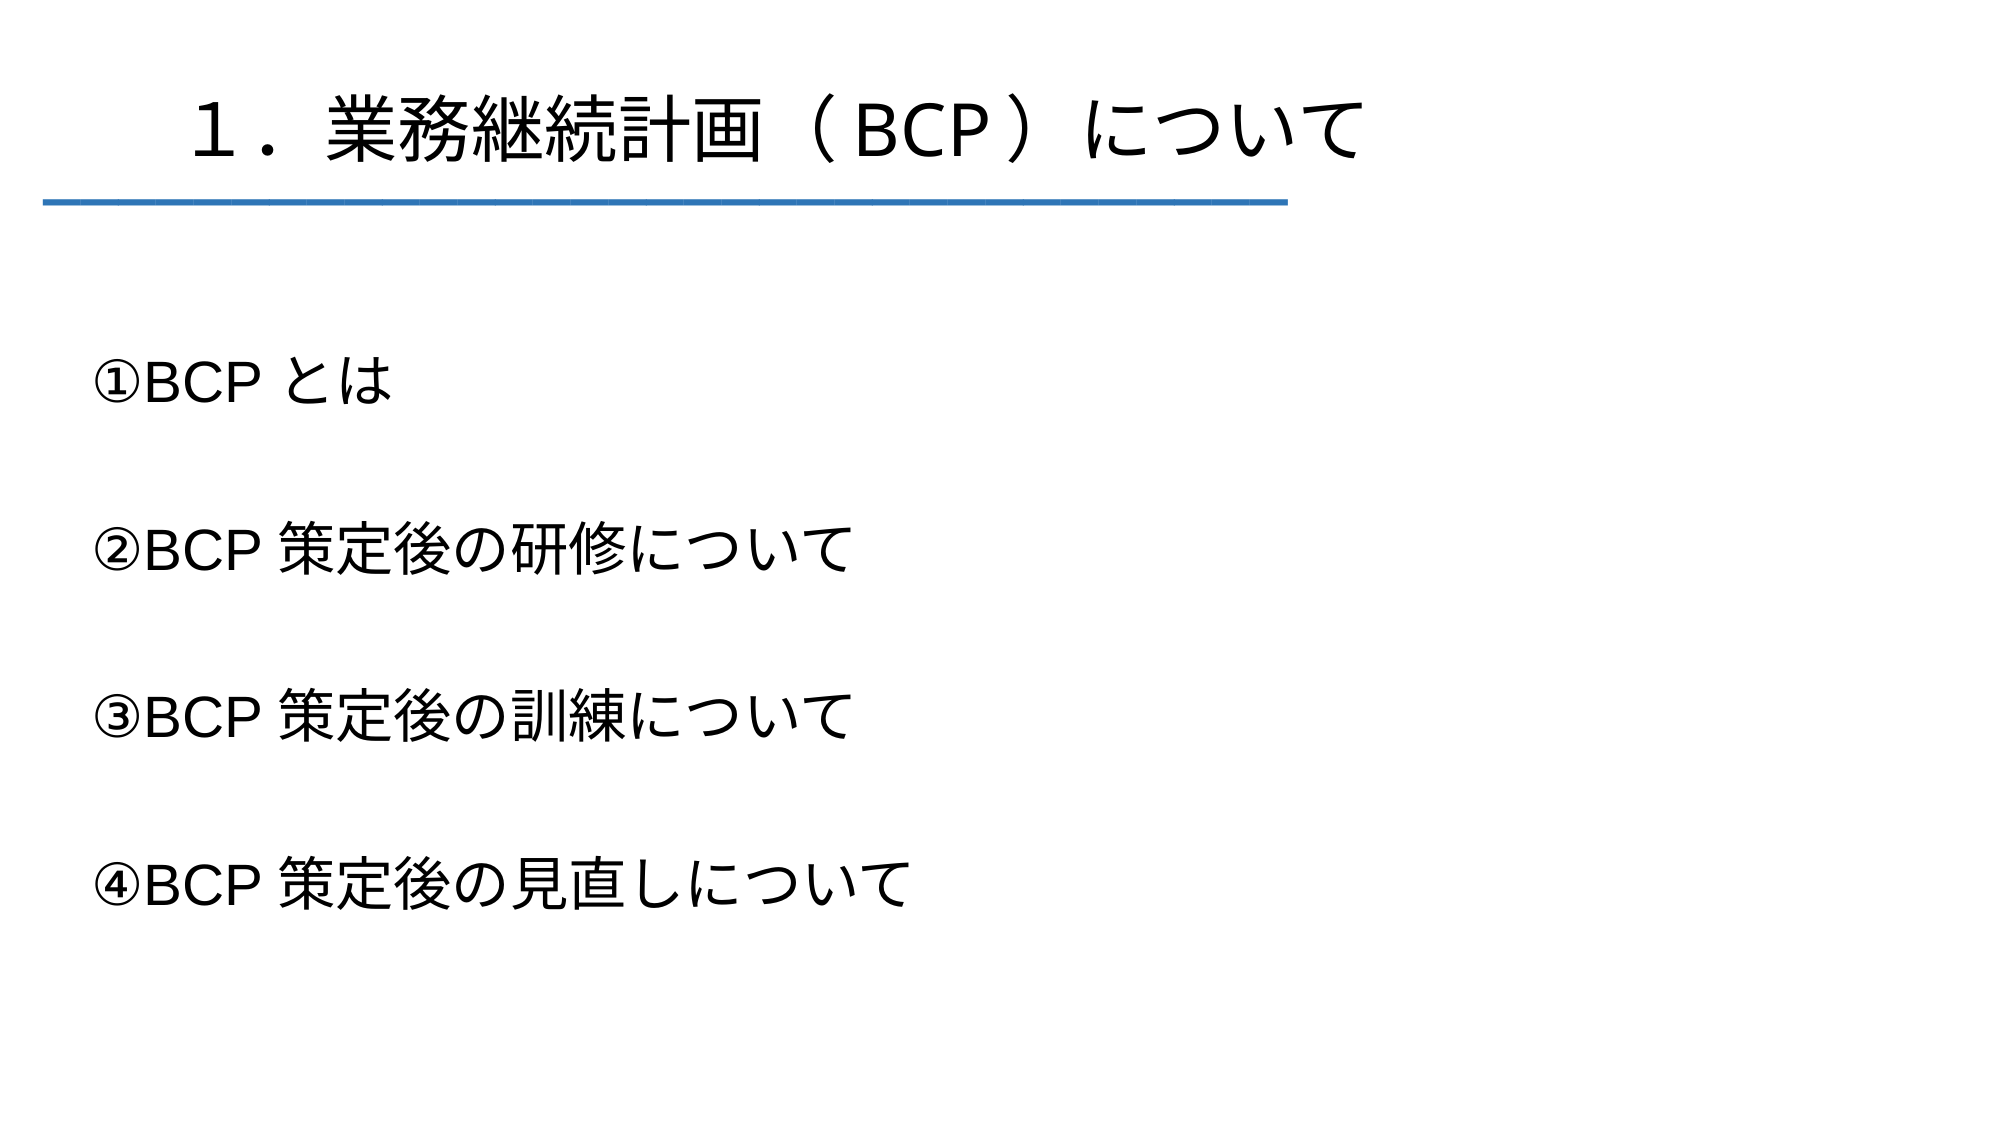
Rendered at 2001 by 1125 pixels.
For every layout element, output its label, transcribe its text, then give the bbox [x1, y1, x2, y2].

subtitle ①BCPとは ②BCP策定後の研修について ③BCP策定後の訓練について ④BCP策定後の見直しについて [76, 345, 1918, 1009]
title １．業務継続計画（BCP）について [28, 36, 1520, 180]
text_box _________________________________ [28, 88, 1566, 236]
